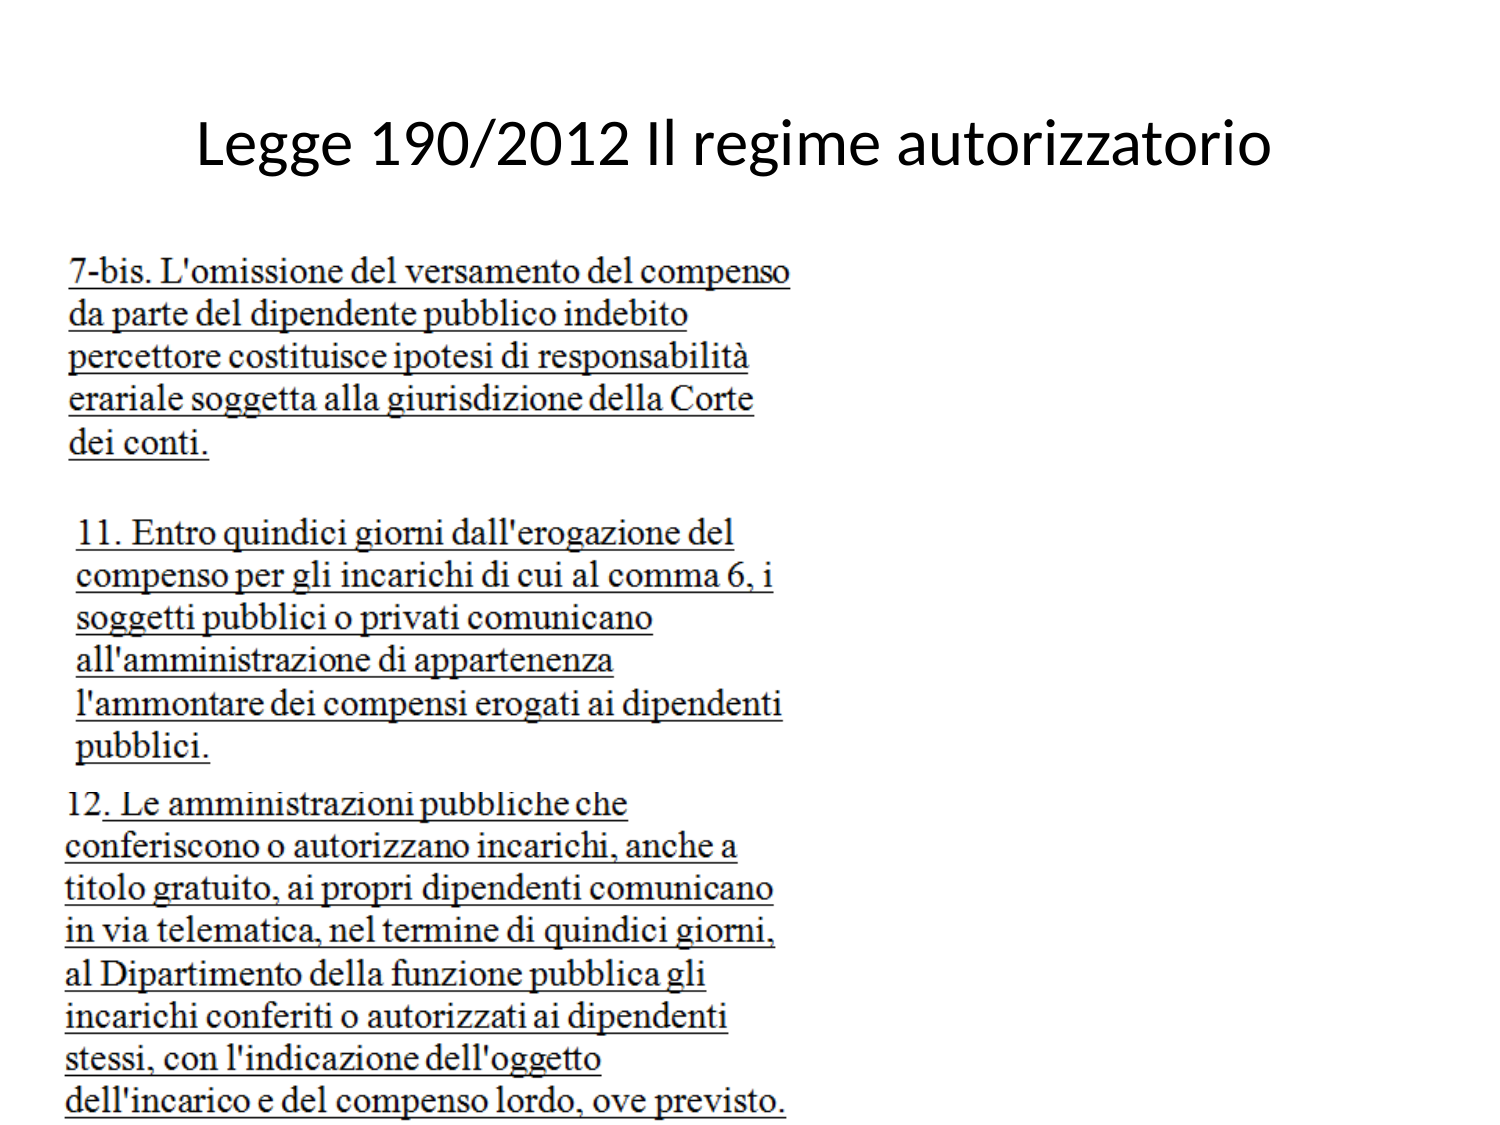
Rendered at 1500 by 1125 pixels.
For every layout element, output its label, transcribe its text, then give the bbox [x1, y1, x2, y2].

picture [54, 514, 802, 1125]
title Legge 190/2012 Il regime autorizzatorio [74, 44, 1426, 233]
picture [64, 255, 800, 464]
